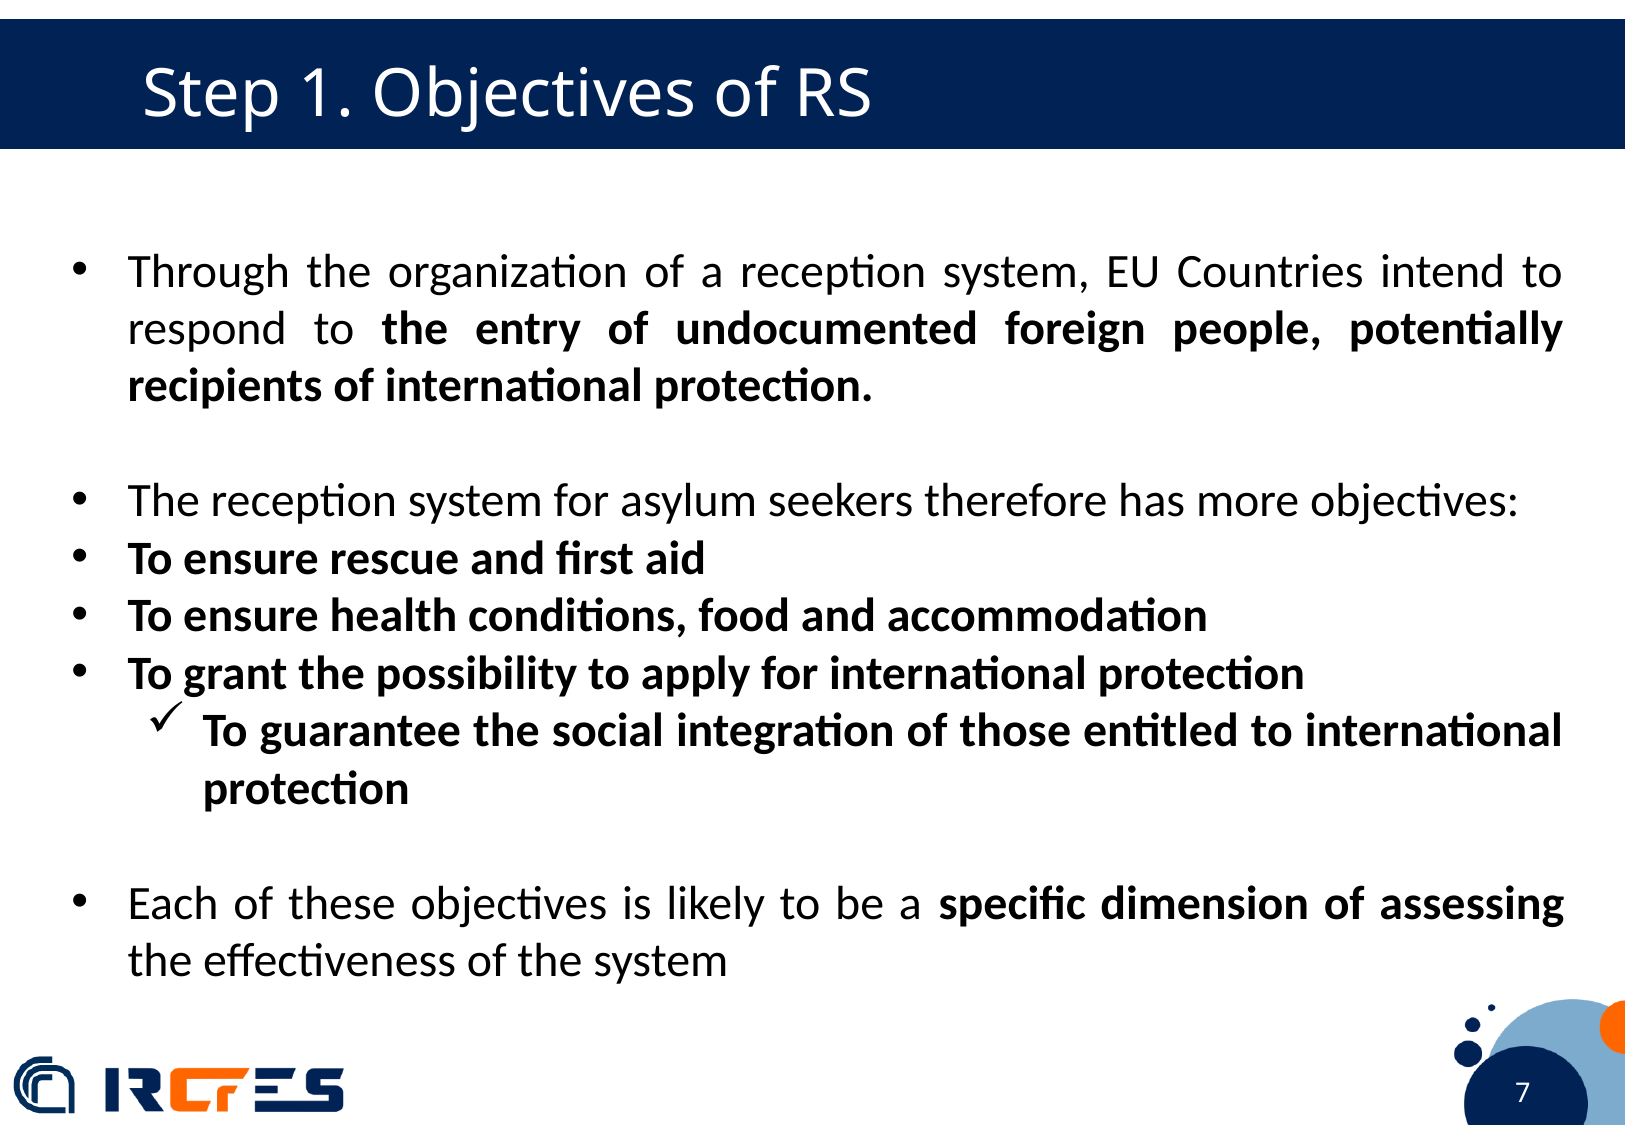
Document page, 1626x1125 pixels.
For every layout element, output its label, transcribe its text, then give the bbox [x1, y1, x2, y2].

picture [1431, 986, 1625, 1125]
text_box Step 1. Objectives of RS [127, 42, 1073, 138]
picture [103, 1066, 346, 1112]
text_box Through the organization of a reception system, EU Countries intend to respond to the entry of undocumented foreign people, potentially recipients of international protection. The reception system for asylum seekers therefore has more objectives: To ensure rescue and first aid To ensure health conditions, food and accommodation To grant the possibility to apply for international protection To guarantee the social integration of those entitled to international protection Each of these objectives is likely to be a specific dimension of assessing the effectiveness of the system [56, 231, 1581, 994]
picture [9, 1051, 82, 1118]
